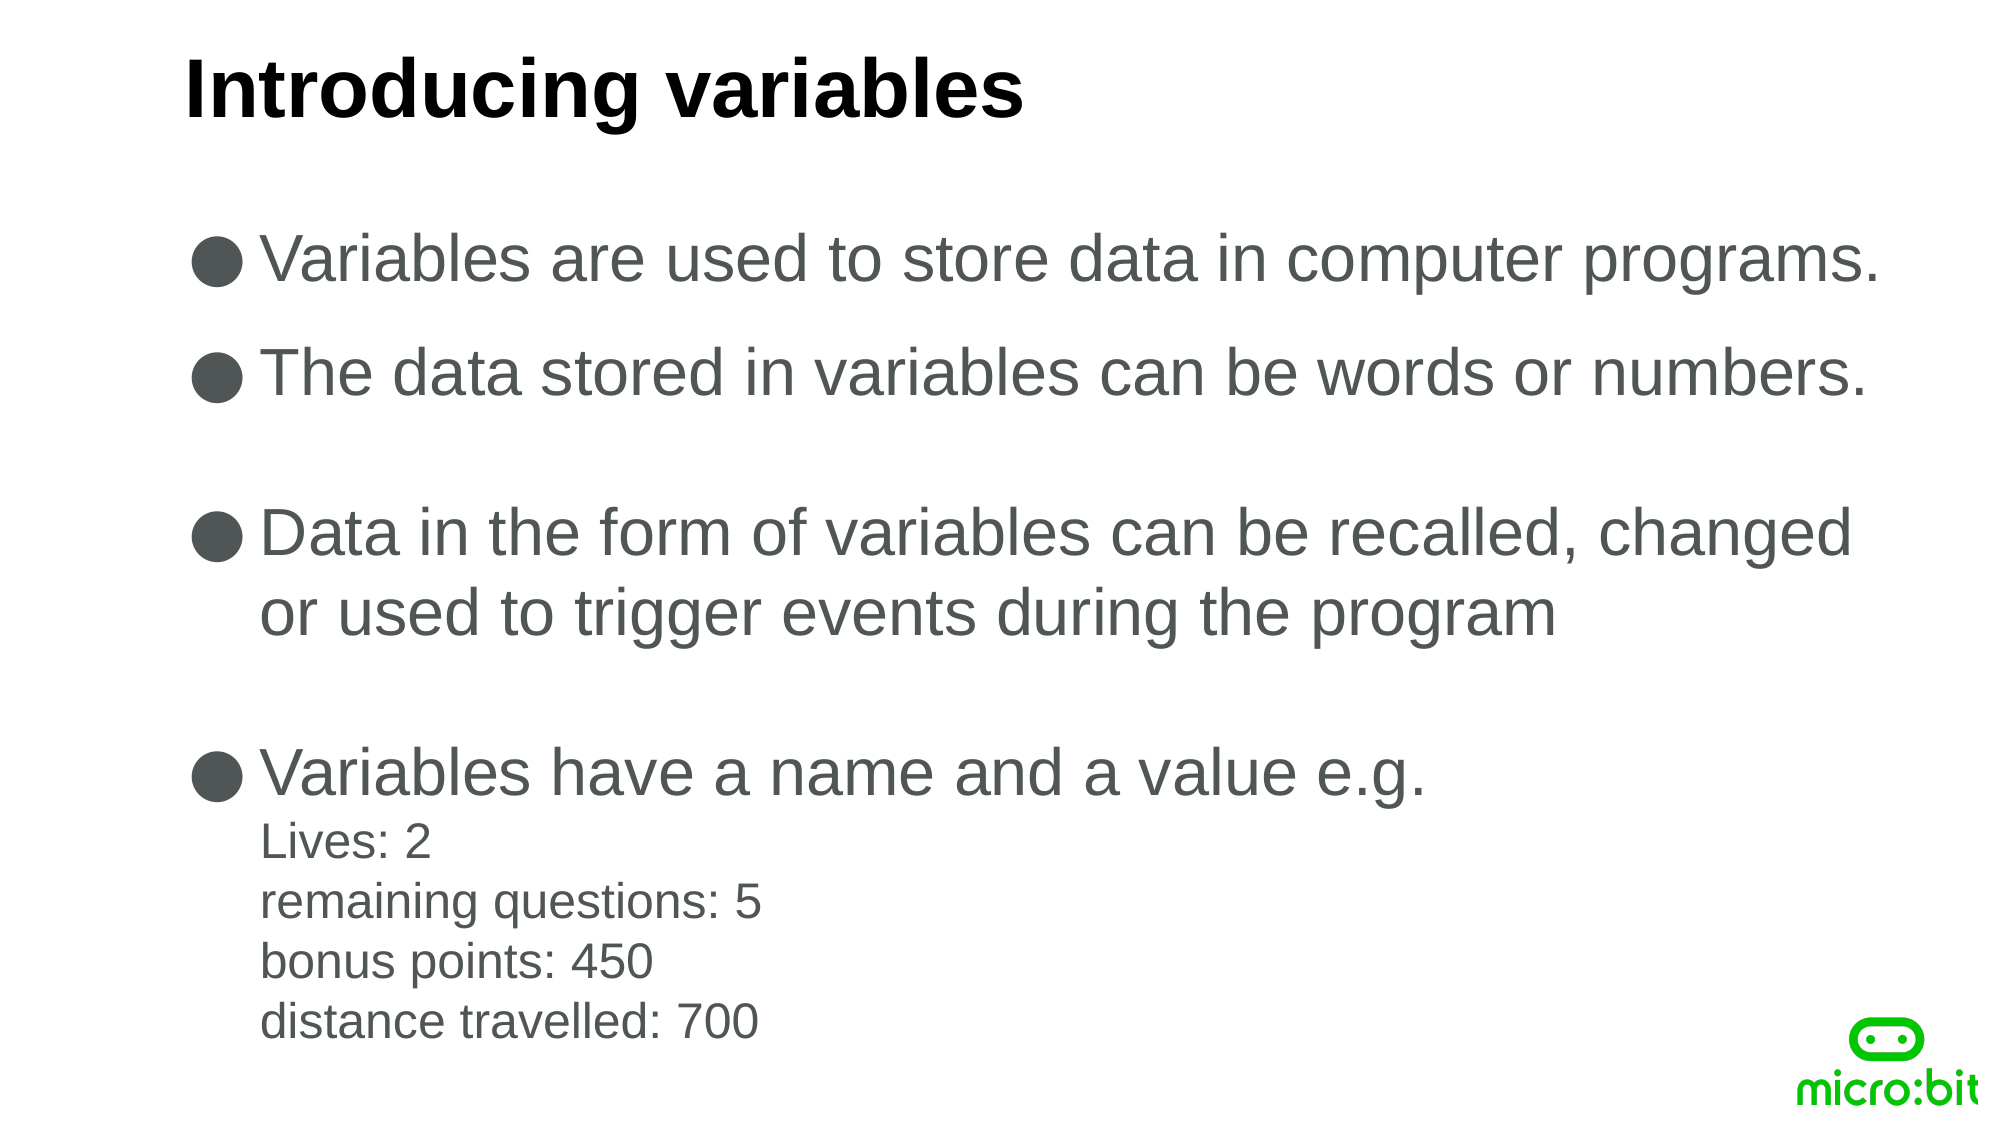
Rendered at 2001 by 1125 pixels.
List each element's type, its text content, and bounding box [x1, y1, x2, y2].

text_box Introducing variables Variables are used to store data in computer programs. The data stored in variables can be words or numbers. Data in the form of variables can be recalled, changed or used to trigger events during the program Variables have a name and a value e.g. Lives: 2 remaining questions: 5 bonus points: 450 distance travelled: 700 [169, 20, 1922, 844]
picture [1797, 1017, 1978, 1106]
